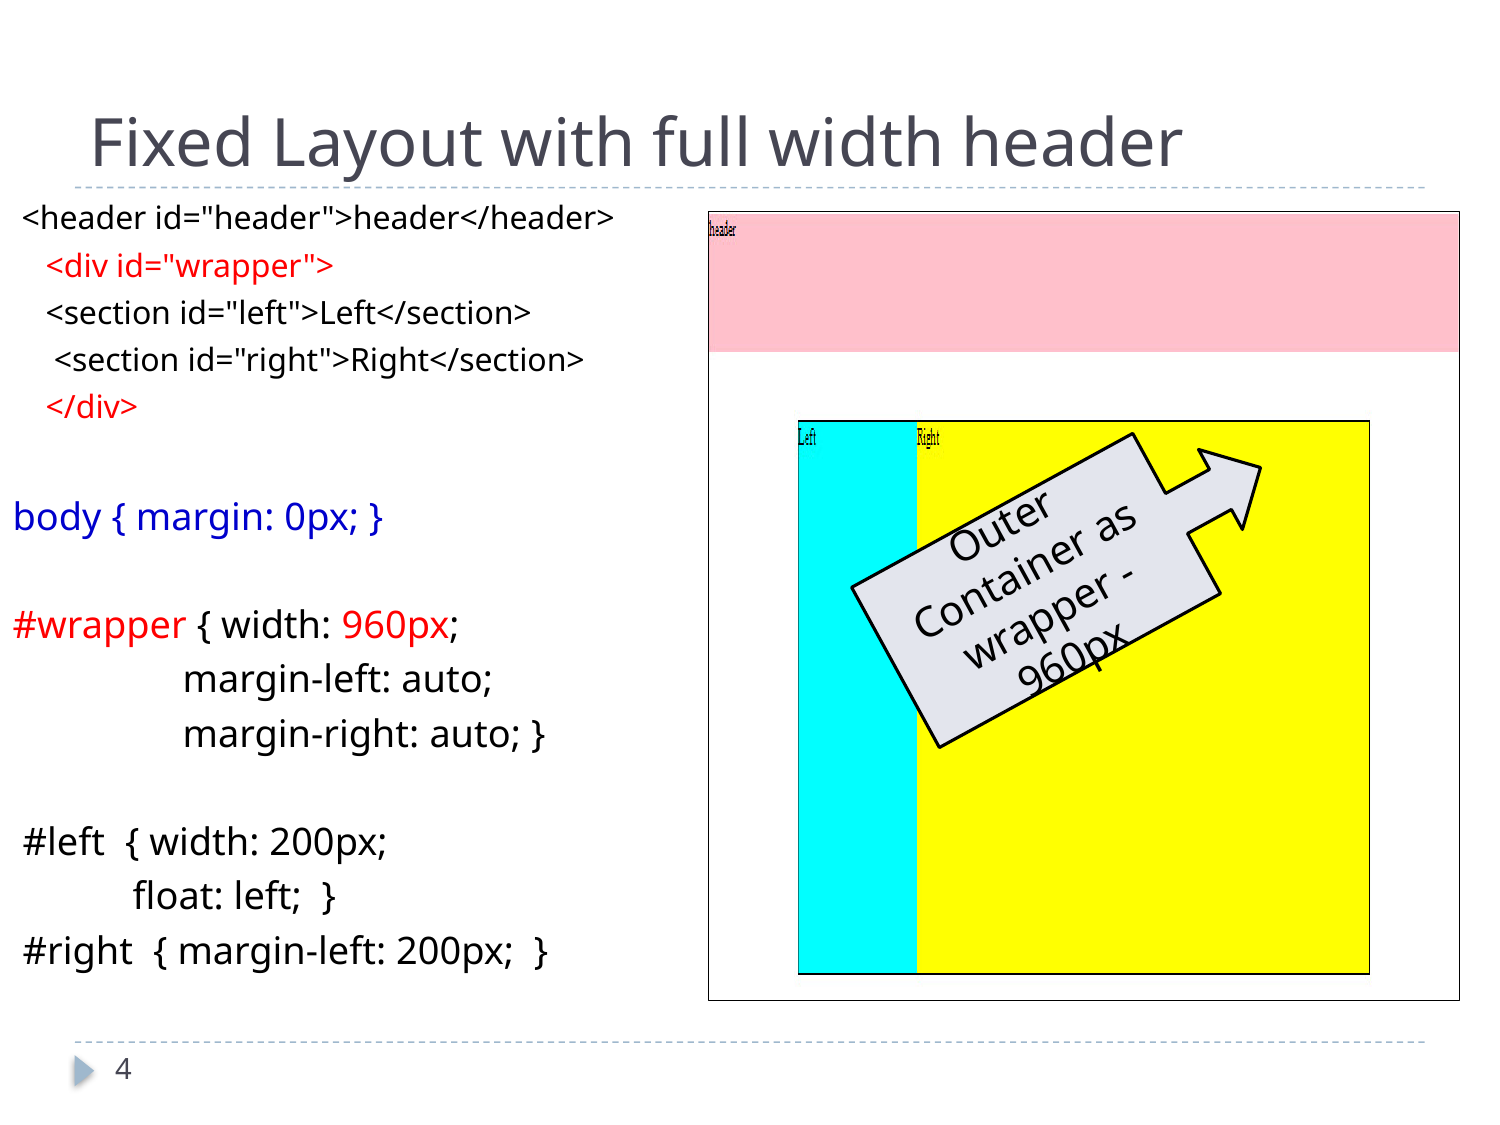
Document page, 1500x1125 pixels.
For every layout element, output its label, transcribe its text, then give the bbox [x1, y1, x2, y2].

title Fixed Layout with full width header [75, 24, 1425, 187]
picture [708, 212, 1459, 1001]
list <header id="header">header</header> <div id="wrapper"> <section id="left">Left</section> <section id="right">Right</section> </div> body { margin: 0px; } #wrapper { width: 960px; margin-left: auto; margin-right: auto; } #left { width: 200px; float: left; } #right { margin-left: 200px; } [0, 187, 1486, 988]
slide_number 4 [100, 1042, 426, 1103]
